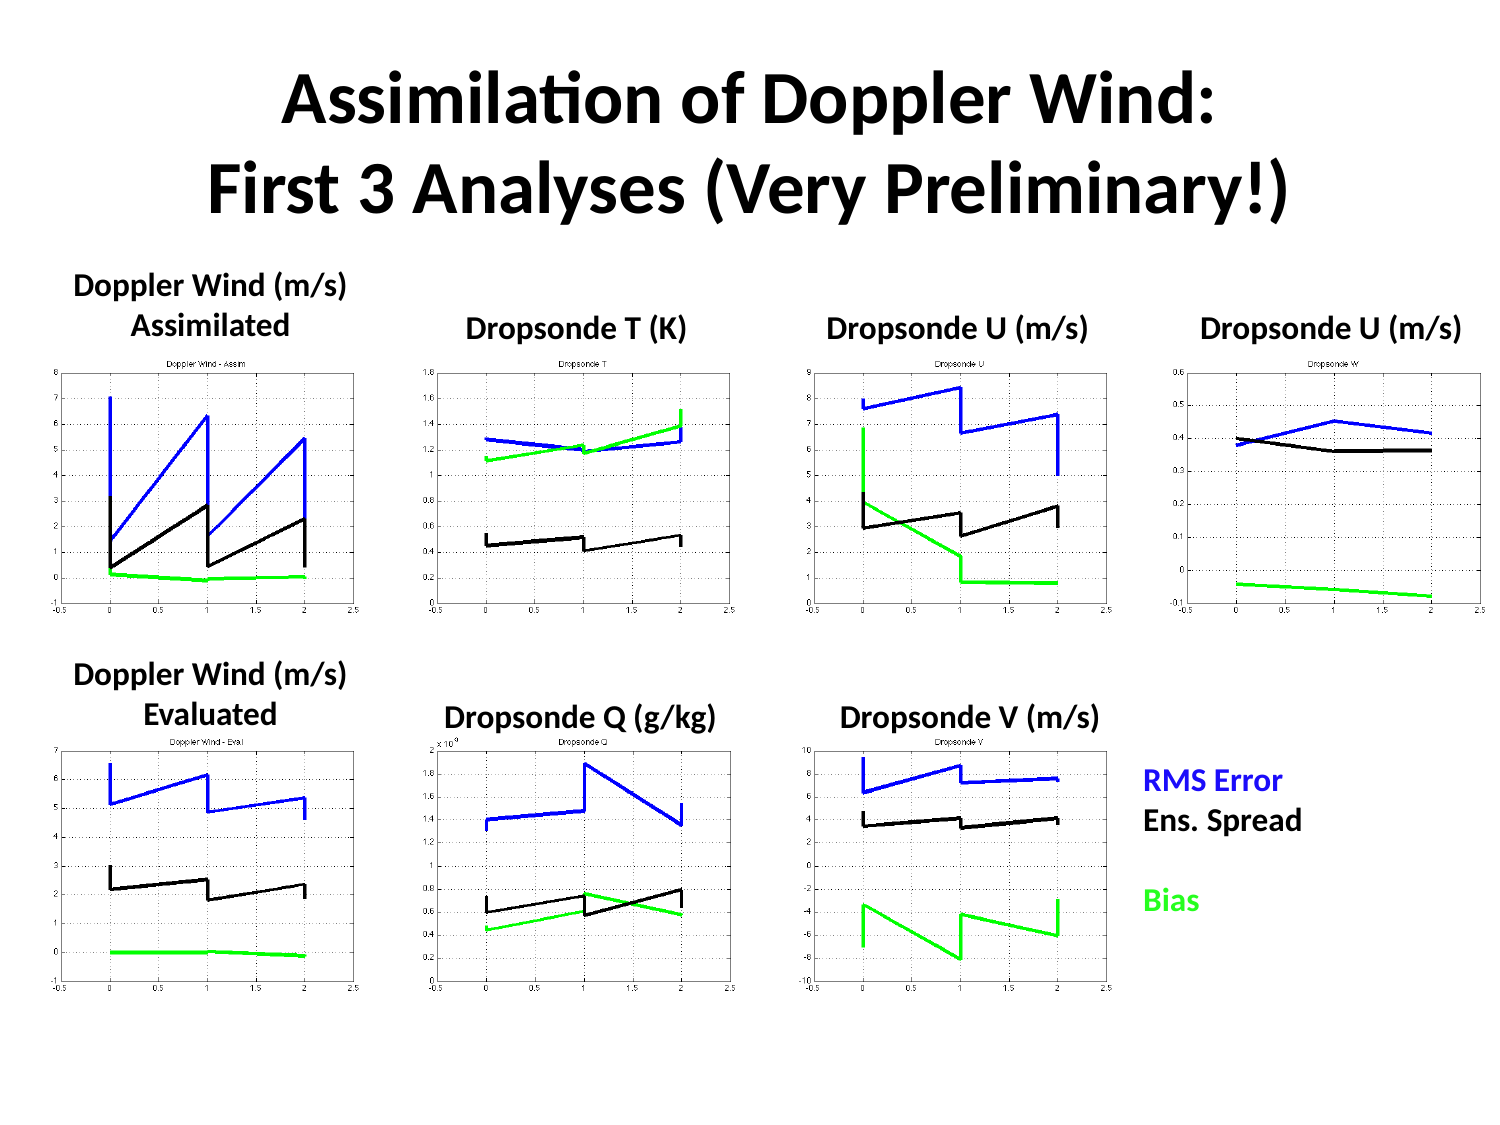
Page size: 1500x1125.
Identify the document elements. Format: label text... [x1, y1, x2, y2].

text_box Assimilation of Doppler Wind: First 3 Analyses (Very Preliminary!) [74, 45, 1425, 233]
text_box Dropsonde Q (g/kg) [429, 687, 732, 728]
text_box Doppler Wind (m/s) Evaluated [58, 644, 363, 727]
text_box Dropsonde U (m/s) [1185, 298, 1478, 349]
text_box Dropsonde U (m/s) [811, 298, 1104, 349]
text_box Dropsonde V (m/s) [824, 687, 1116, 728]
text_box RMS Error Ens. Spread Bias [1147, 750, 1318, 926]
picture [12, 729, 1142, 1013]
picture [12, 351, 1500, 634]
text_box Dropsonde T (K) [450, 298, 703, 349]
text_box Doppler Wind (m/s) Assimilated [58, 255, 363, 349]
